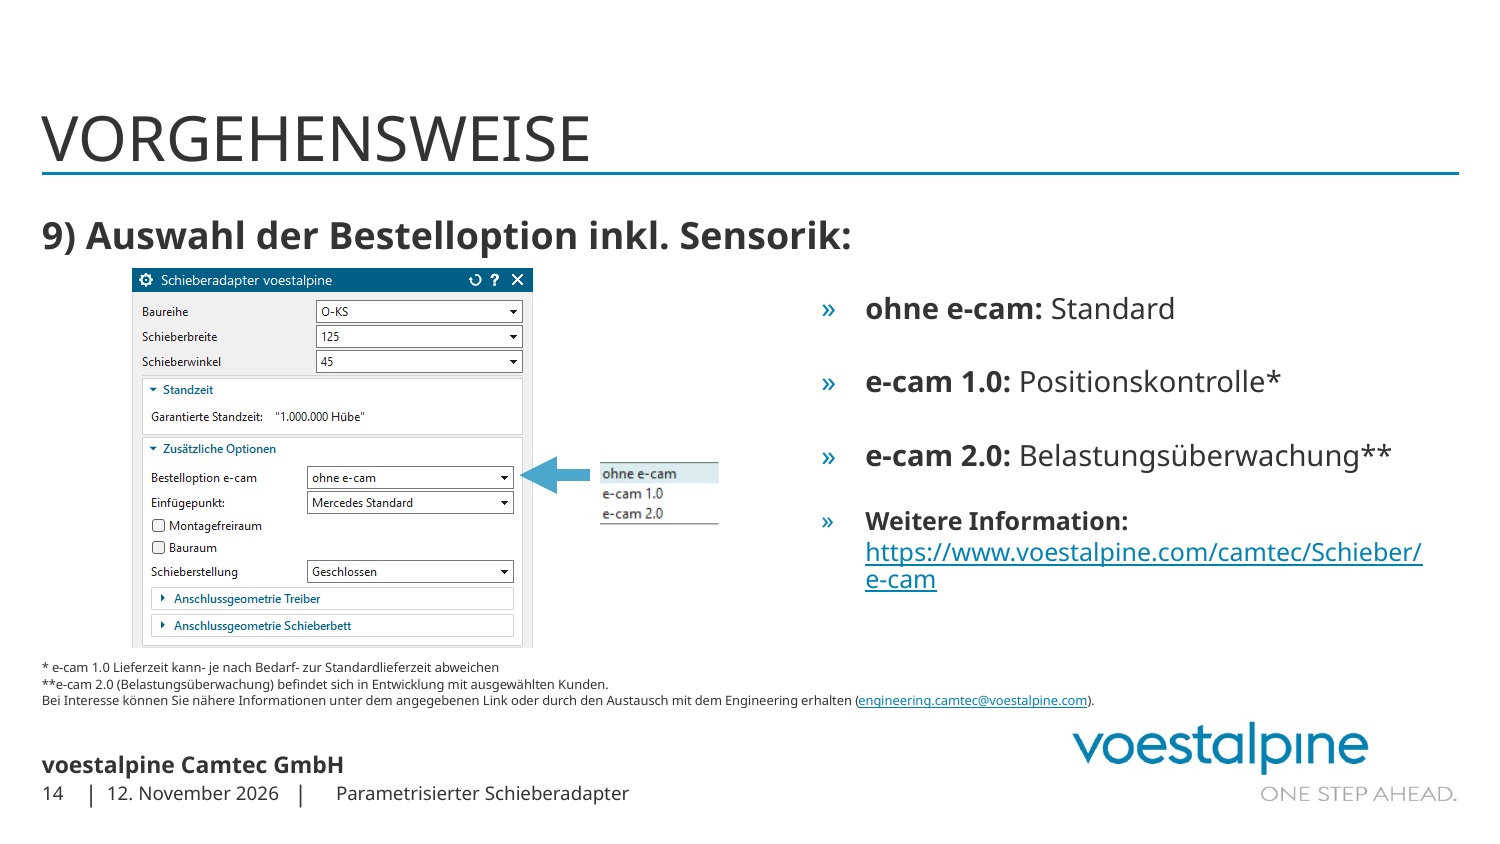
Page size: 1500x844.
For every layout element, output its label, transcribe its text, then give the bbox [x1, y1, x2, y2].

title VORGEHENSWEISE [41, 28, 1459, 175]
slide_number 14 [41, 772, 89, 818]
text_box * e-cam 1.0 Lieferzeit kann- je nach Bedarf- zur Standardlieferzeit abweichen **e-cam 2.0 (Belastungsüberwachung) befindet sich in Entwicklung mit ausgewählten Kunden. Bei Interesse können Sie nähere Informationen unter dem angegebenen Link oder durch den Austausch mit dem Engineering erhalten (engineering.camtec@voestalpine.com). [41, 659, 1369, 712]
text_box ohne e-cam: Standard e-cam 1.0: Positionskontrolle* e-cam 2.0: Belastungsüberwachung** Weitere Information: https://www.voestalpine.com/camtec/Schieber/e-cam [821, 248, 1426, 687]
picture [121, 259, 539, 649]
picture [1052, 700, 1500, 844]
picture [599, 461, 719, 528]
footer Parametrisierter Schieberadapter [321, 772, 1005, 818]
slide_number 11. März 2025 [89, 772, 297, 818]
list 9) Auswahl der Bestelloption inkl. Sensorik: [41, 209, 1459, 709]
